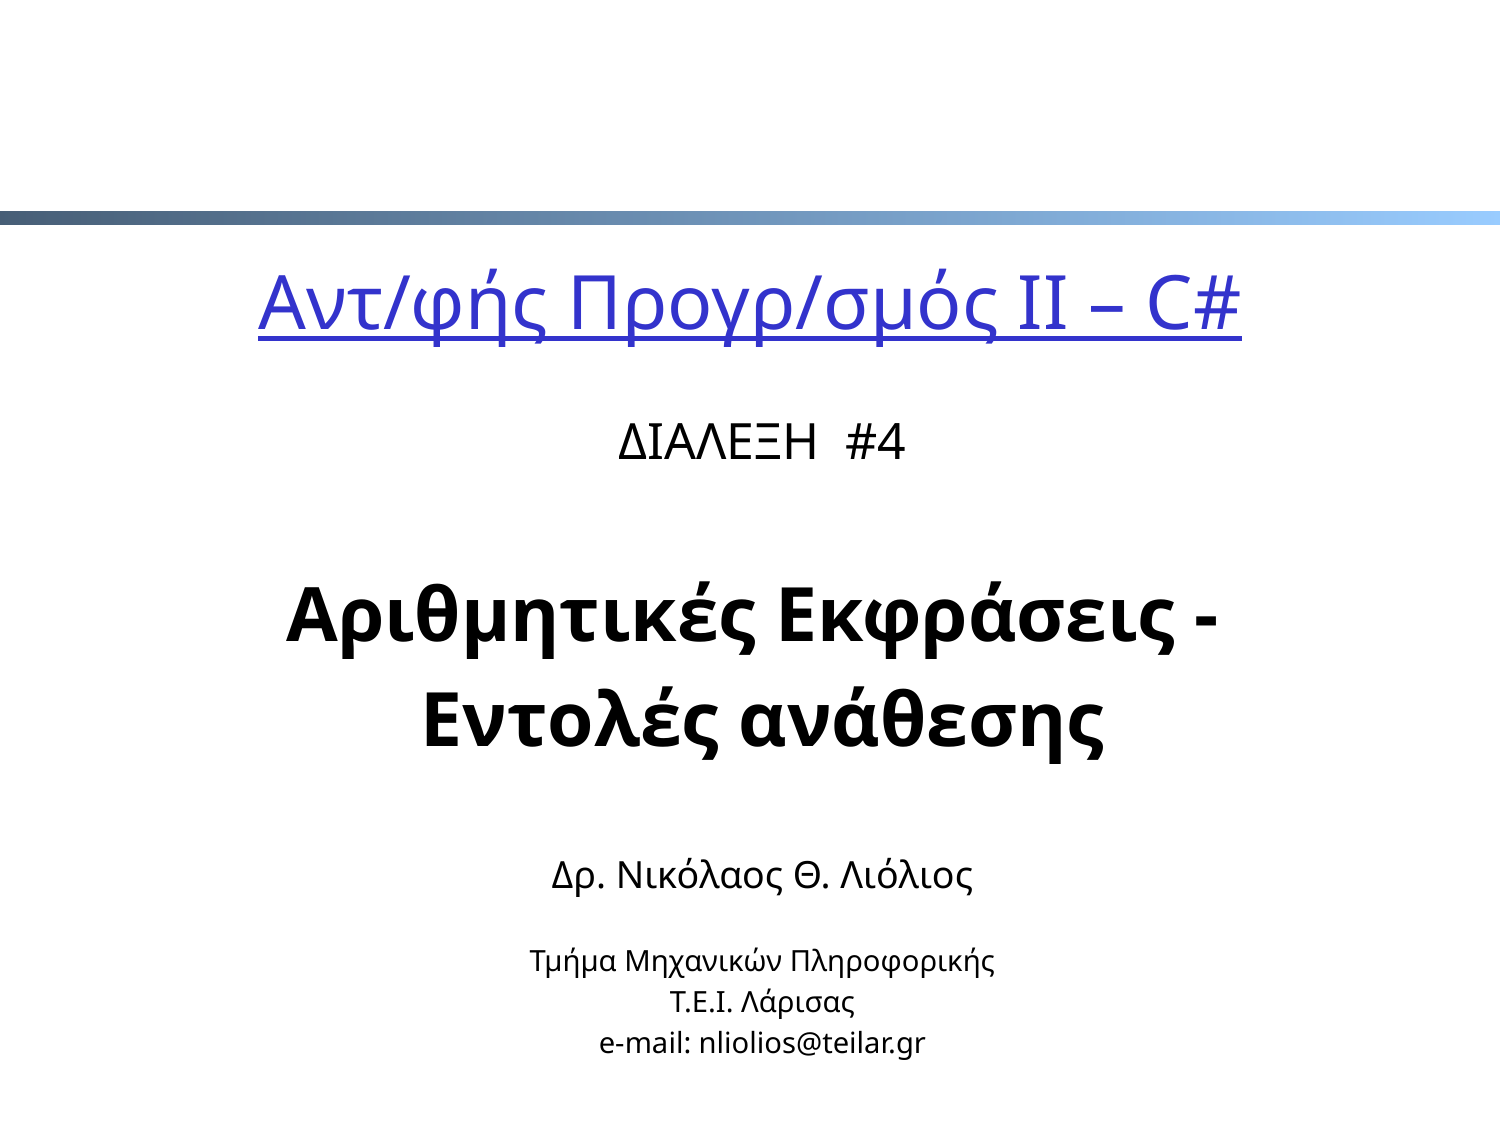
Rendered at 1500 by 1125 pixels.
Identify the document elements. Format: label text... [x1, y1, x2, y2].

title Αντ/φής Προγρ/σμός ΙΙ – C# [112, 237, 1388, 363]
subtitle ΔΙΑΛΕΞΗ #4 Αριθμητικές Εκφράσεις - Εντολές ανάθεσης Δρ. Νικόλαος Θ. Λιόλιος Τμήμα Μηχανικών Πληροφορικής Τ.Ε.Ι. Λάρισας e-mail: nliolios@teilar.gr [237, 362, 1288, 1100]
